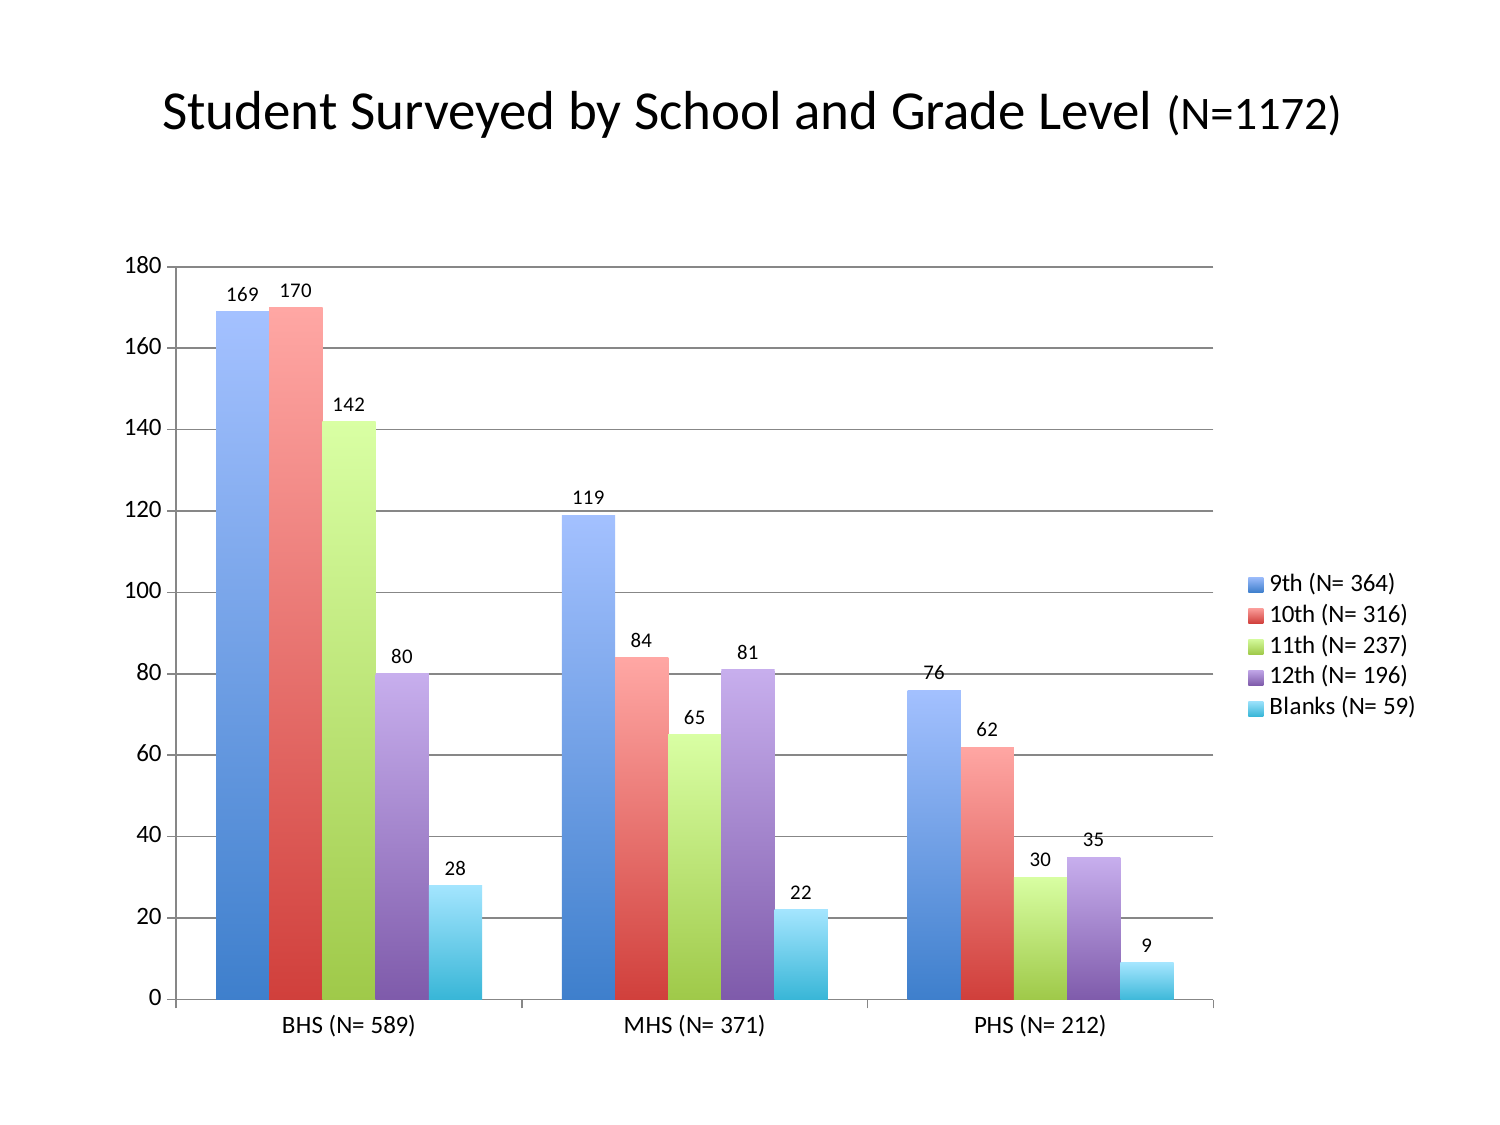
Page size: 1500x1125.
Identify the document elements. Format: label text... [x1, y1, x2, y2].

title Student Surveyed by School and Grade Level (N=1172) [135, 49, 1369, 166]
chart [96, 237, 1438, 1056]
